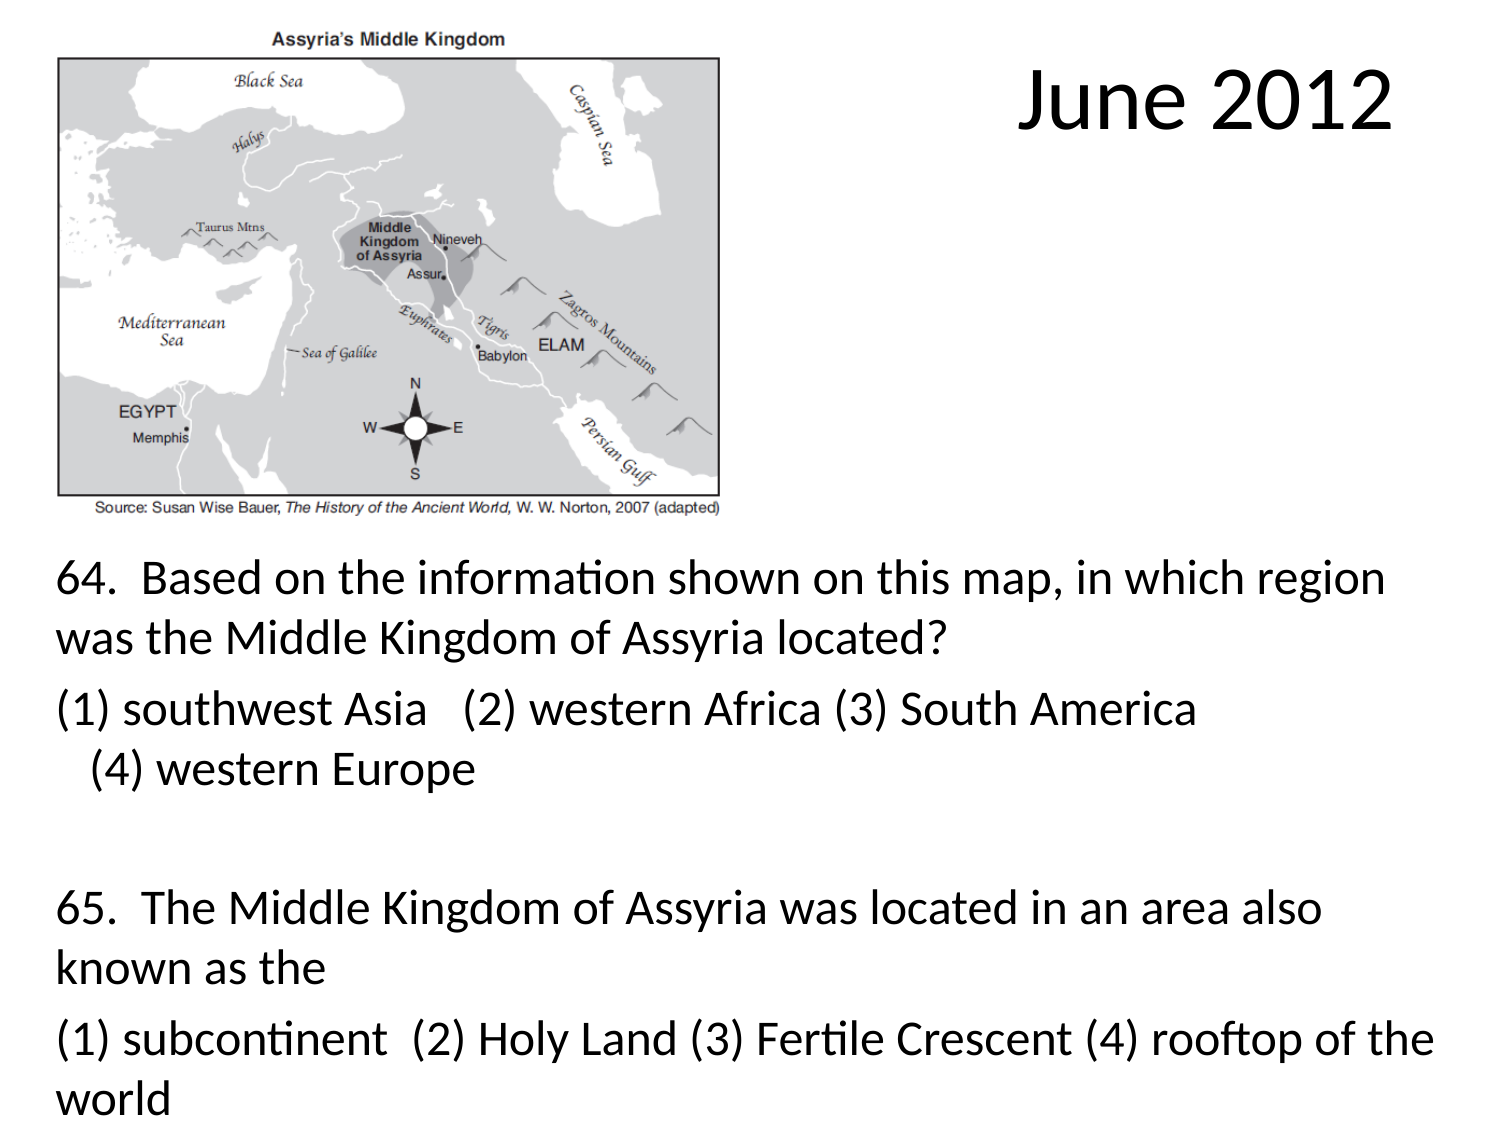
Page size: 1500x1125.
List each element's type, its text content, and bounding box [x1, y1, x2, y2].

list 64. Based on the information shown on this map, in which region was the Middle Kingdom of Assyria located? (1) southwest Asia (2) western Africa (3) South America (4) western Europe 65. The Middle Kingdom of Assyria was located in an area also known as the (1) subcontinent (2) Holy Land (3) Fertile Crescent (4) rooftop of the world [40, 537, 1460, 1125]
title June 2012 [950, 0, 1463, 187]
picture [37, 24, 751, 518]
